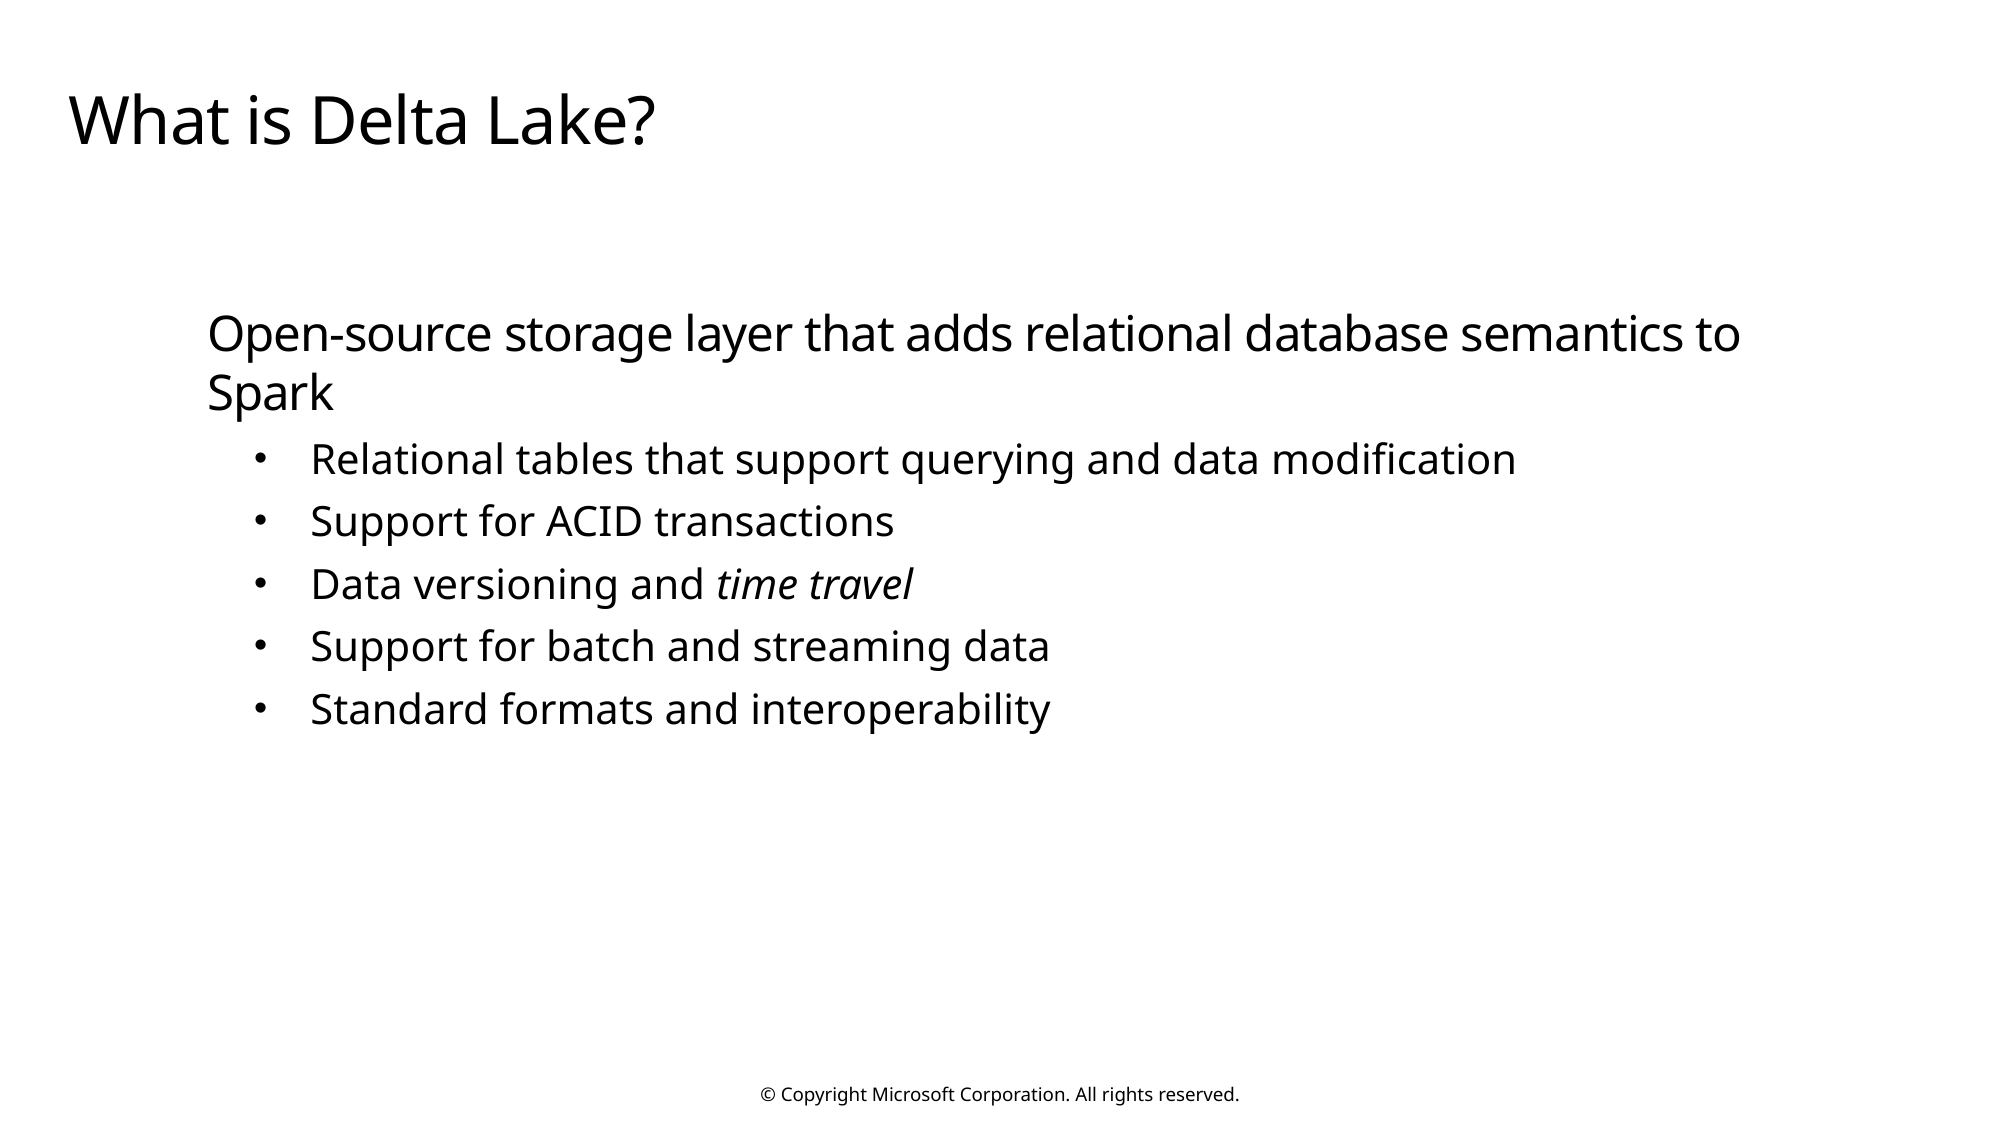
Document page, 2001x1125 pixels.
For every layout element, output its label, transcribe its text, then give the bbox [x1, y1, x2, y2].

text_box Open-source storage layer that adds relational database semantics to Spark Relational tables that support querying and data modification Support for ACID transactions Data versioning and time travel Support for batch and streaming data Standard formats and interoperability [192, 294, 1873, 918]
title What is Delta Lake? [68, 72, 1930, 184]
